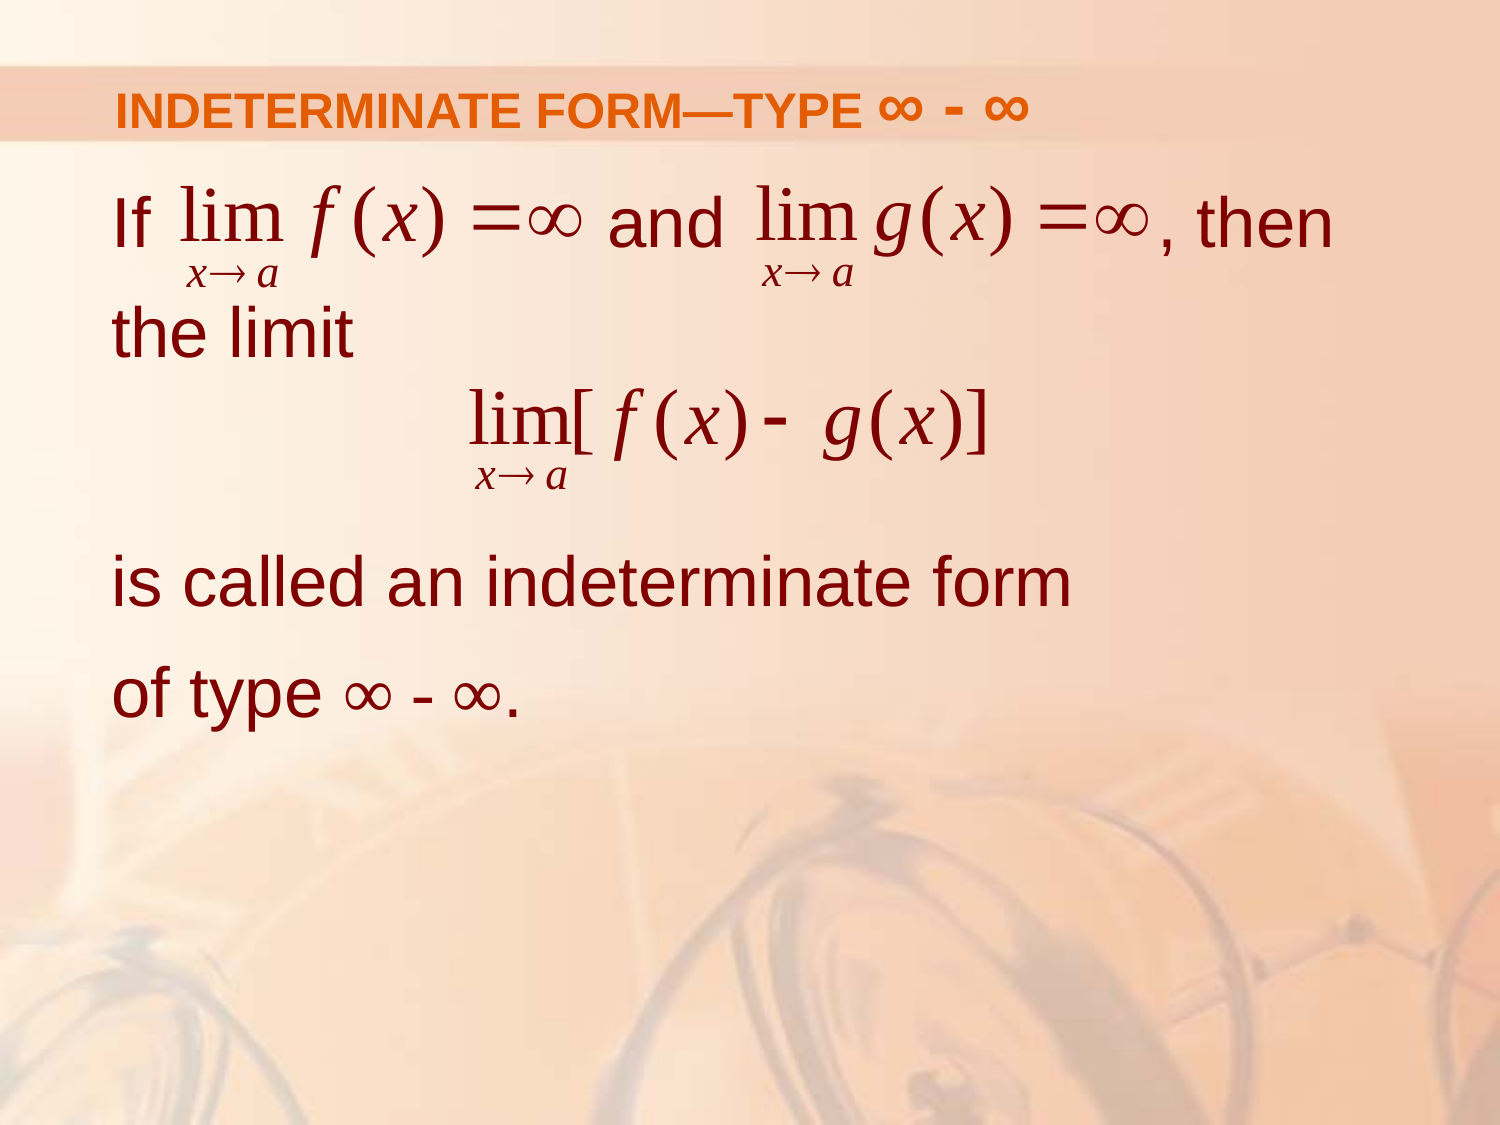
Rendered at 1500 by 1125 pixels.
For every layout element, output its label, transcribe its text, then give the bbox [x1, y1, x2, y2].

title INDETERMINATE FORM—TYPE ∞ - ∞ [99, 53, 1113, 151]
list If and , then the limit is called an indeterminate form of type ∞ - ∞. [95, 142, 1500, 1107]
picture [0, 0, 1500, 1125]
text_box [168, 162, 598, 309]
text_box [457, 364, 999, 511]
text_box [744, 161, 1164, 307]
